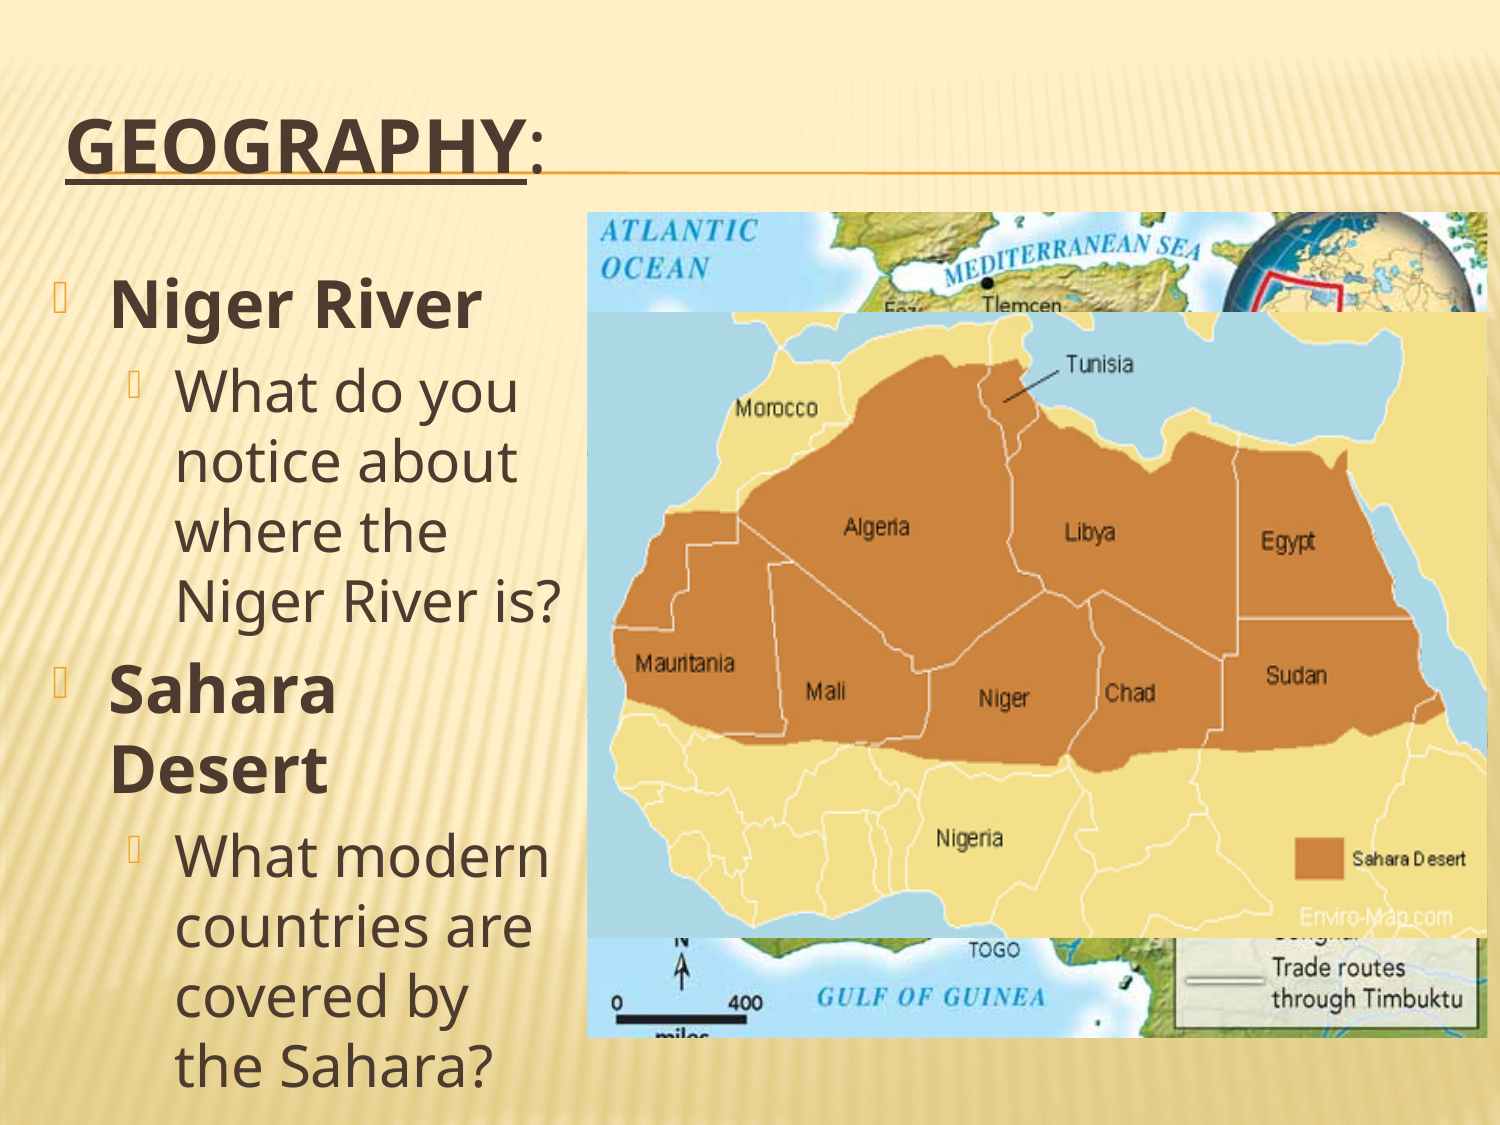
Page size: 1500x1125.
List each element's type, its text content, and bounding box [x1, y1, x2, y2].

picture [587, 940, 1488, 1038]
title Geography: [50, 75, 1475, 213]
list Niger River What do you notice about where the Niger River is? Sahara Desert What modern countries are covered by the Sahara? [37, 254, 588, 1088]
picture [587, 212, 1488, 938]
